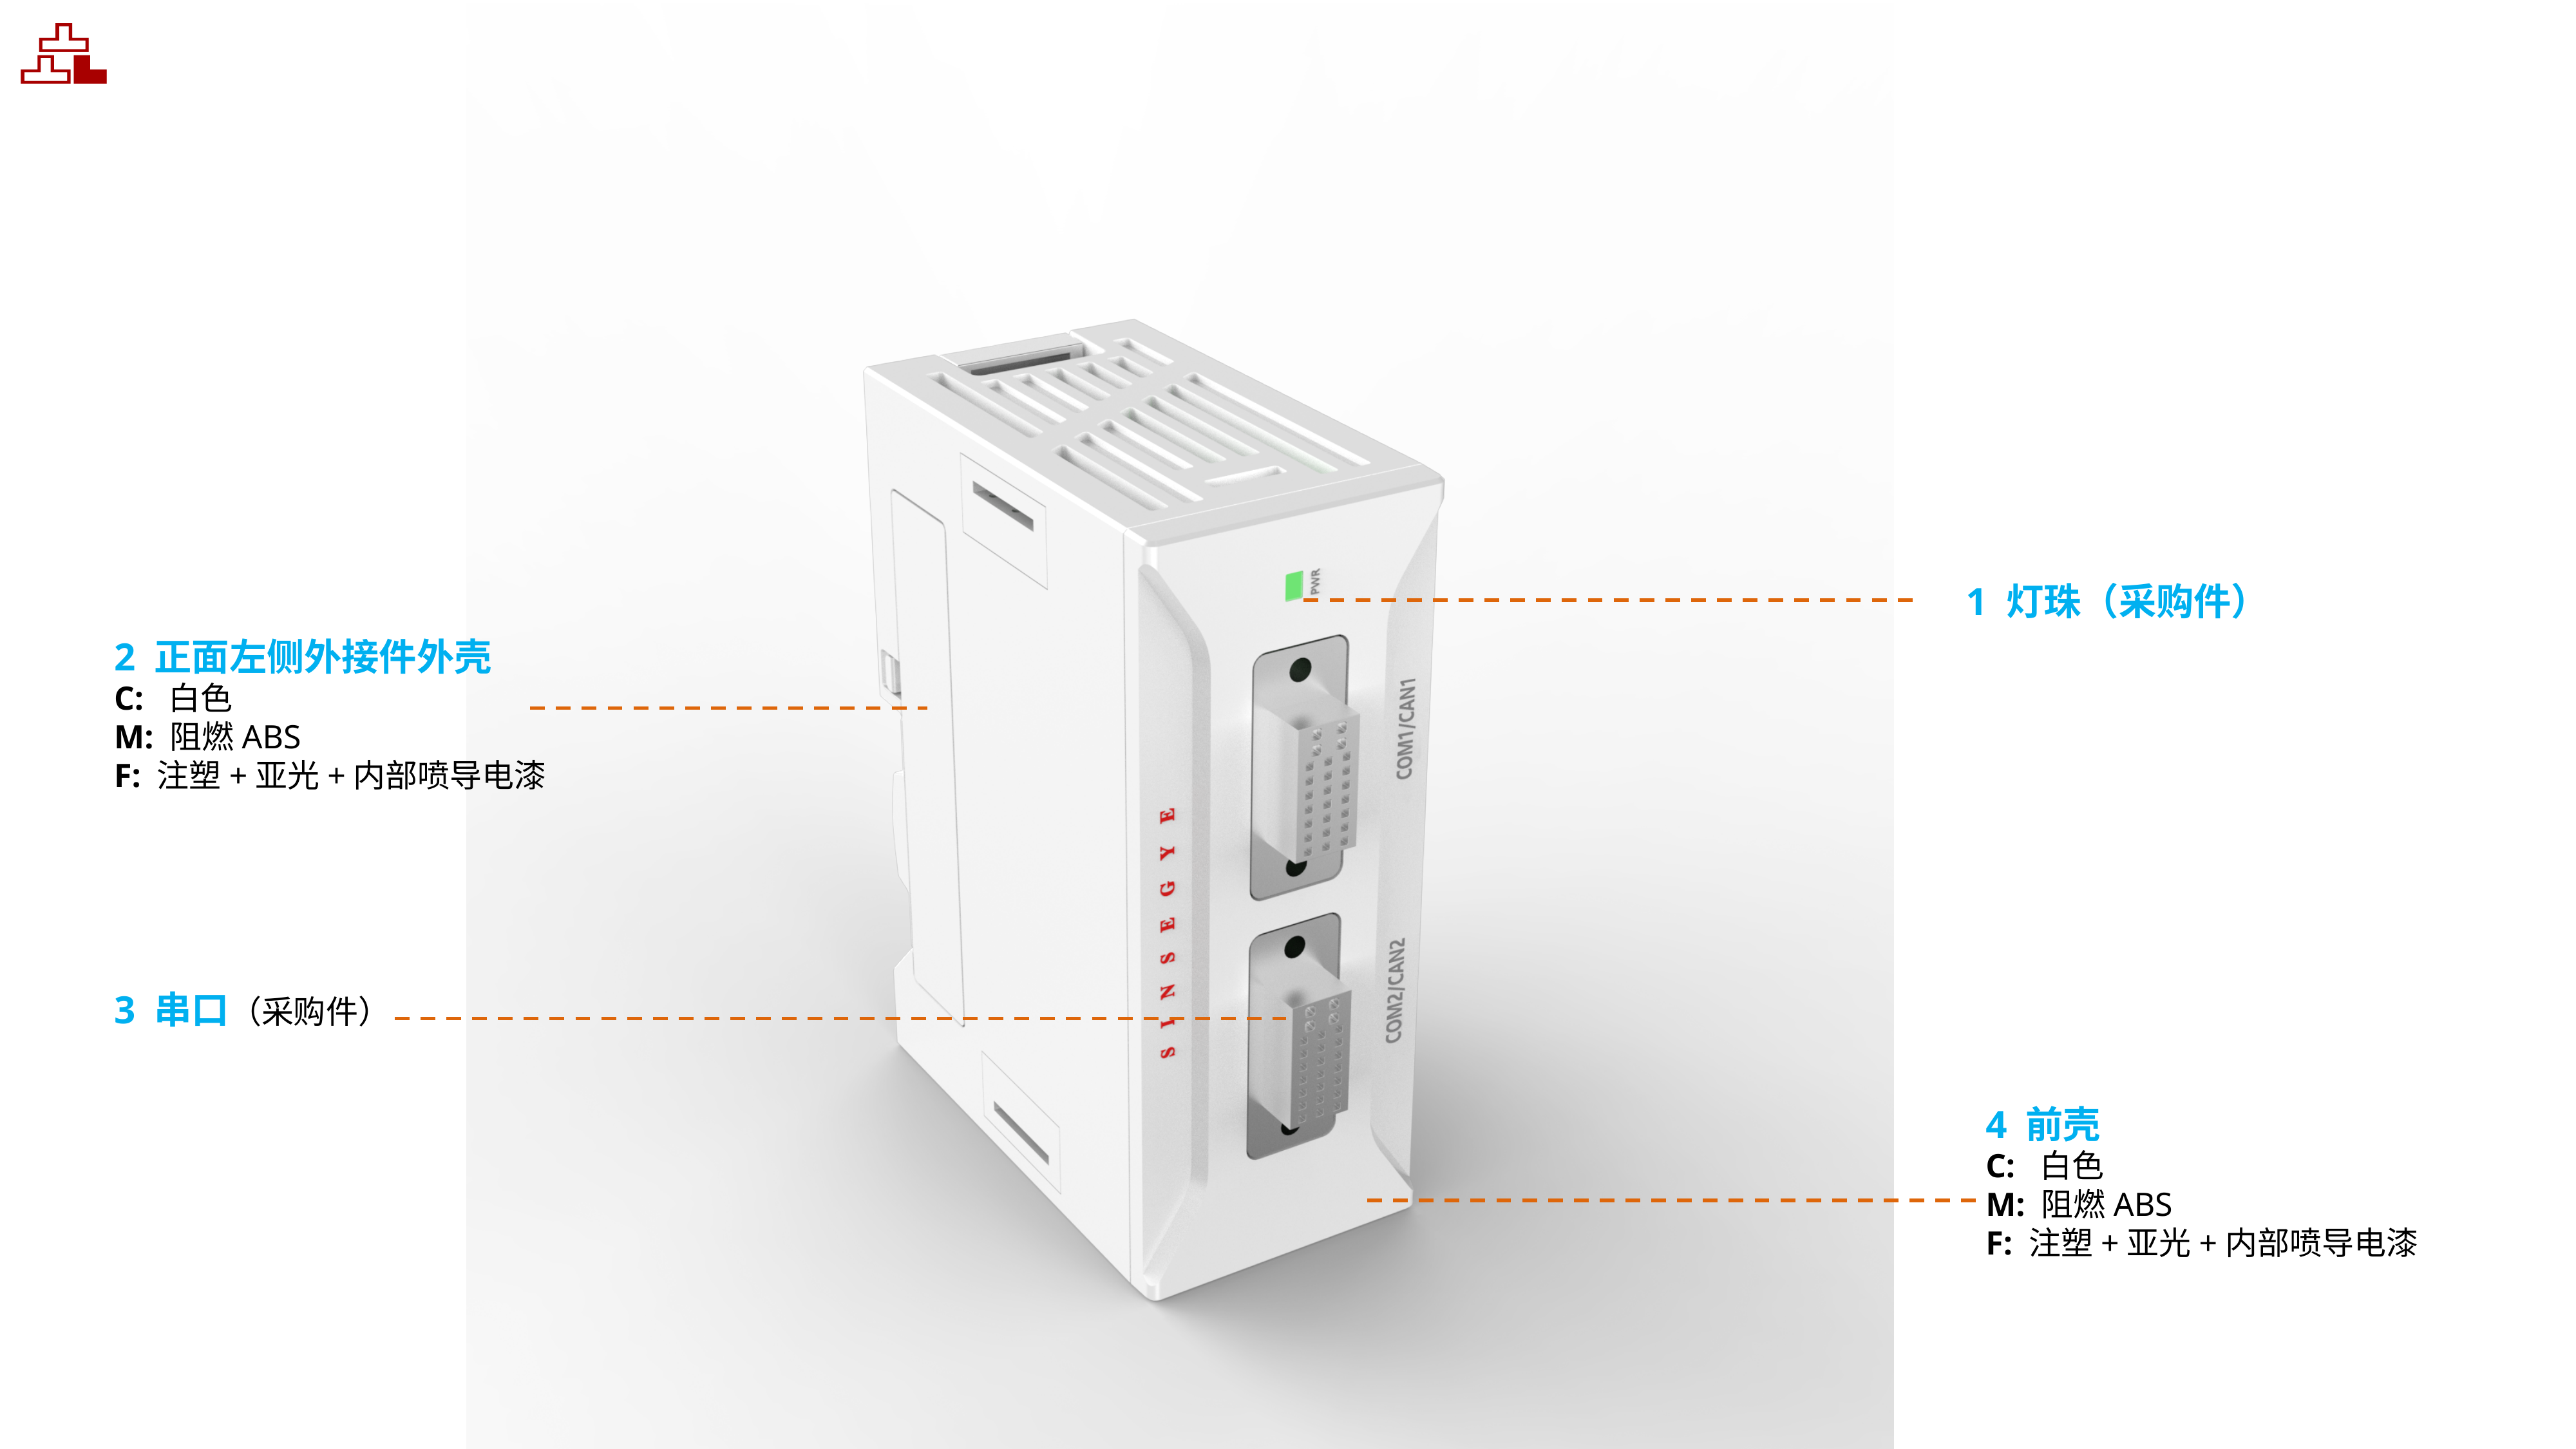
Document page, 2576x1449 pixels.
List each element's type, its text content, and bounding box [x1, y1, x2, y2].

picture [21, 23, 107, 84]
text_box 2 正面左侧外接件外壳 C: 白色 M: 阻燃ABS F: 注塑+亚光+内部喷导电漆 [106, 625, 461, 840]
text_box 4 前壳 C: 白色 M: 阻燃ABS F: 注塑+亚光+内部喷导电漆 [1978, 1093, 2555, 1308]
text_box 1 灯珠（采购件） [1958, 570, 2535, 630]
picture [466, 3, 1894, 1449]
text_box 3 串口（采购件） [106, 978, 461, 1039]
